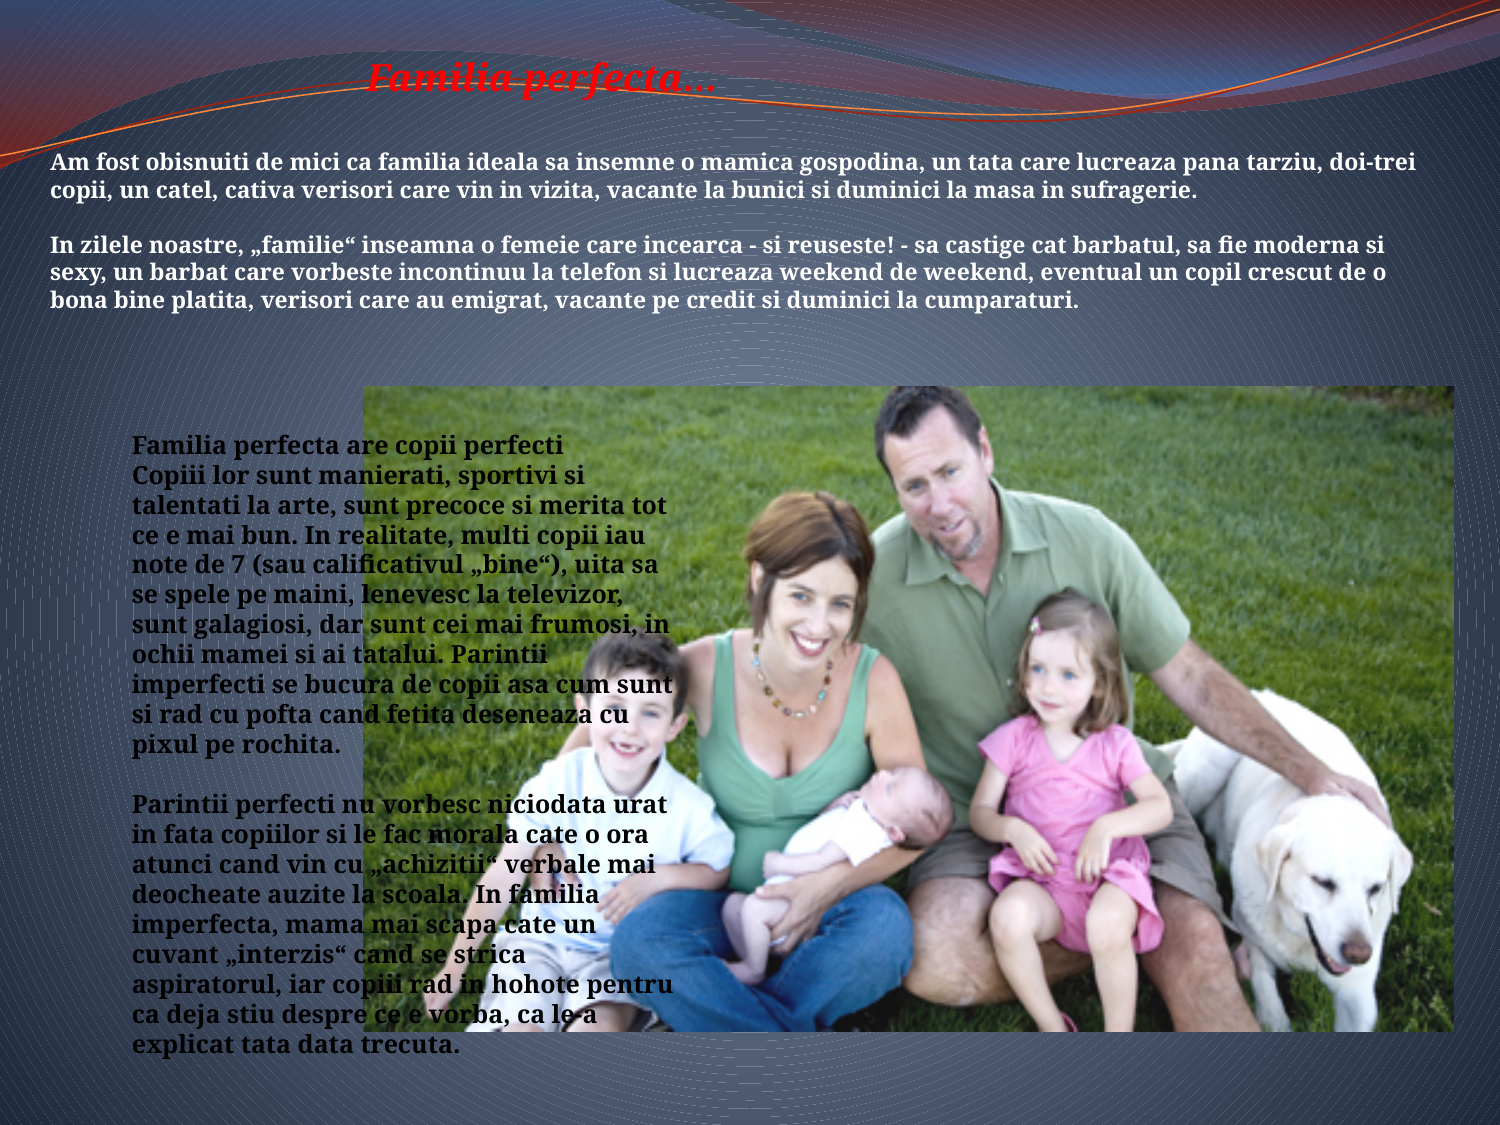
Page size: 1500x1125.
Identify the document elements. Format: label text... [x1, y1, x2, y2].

text_box Am fost obisnuiti de mici ca familia ideala sa insemne o mamica gospodina, un tata care lucreaza pana tarziu, doi-trei copii, un catel, cativa verisori care vin in vizita, vacante la bunici si duminici la masa in sufragerie. In zilele noastre, „familie“ inseamna o femeie care incearca - si reuseste! - sa castige cat barbatul, sa fie moderna si sexy, un barbat care vorbeste incontinuu la telefon si lucreaza weekend de weekend, eventual un copil crescut de o bona bine platita, verisori care au emigrat, vacante pe credit si duminici la cumparaturi. [35, 140, 1442, 375]
text_box Familia perfecta are copii perfecti Copiii lor sunt manierati, sportivi si talentati la arte, sunt precoce si merita tot ce e mai bun. In realitate, multi copii iau note de 7 (sau calificativul „bine“), uita sa se spele pe maini, lenevesc la televizor, sunt galagiosi, dar sunt cei mai frumosi, in ochii mamei si ai tatalui. Parintii imperfecti se bucura de copii asa cum sunt si rad cu pofta cand fetita deseneaza cu pixul pe rochita. Parintii perfecti nu vorbesc niciodata urat in fata copiilor si le fac morala cate o ora atunci cand vin cu „achizitii“ verbale mai deocheate auzite la scoala. In familia imperfecta, mama mai scapa cate un cuvant „interzis“ cand se strica aspiratorul, iar copiii rad in hohote pentru ca deja stiu despre ce e vorba, ca le-a explicat tata data trecuta. [117, 421, 692, 1125]
picture [363, 386, 1454, 1032]
text_box Familia perfecta… [351, 46, 891, 107]
